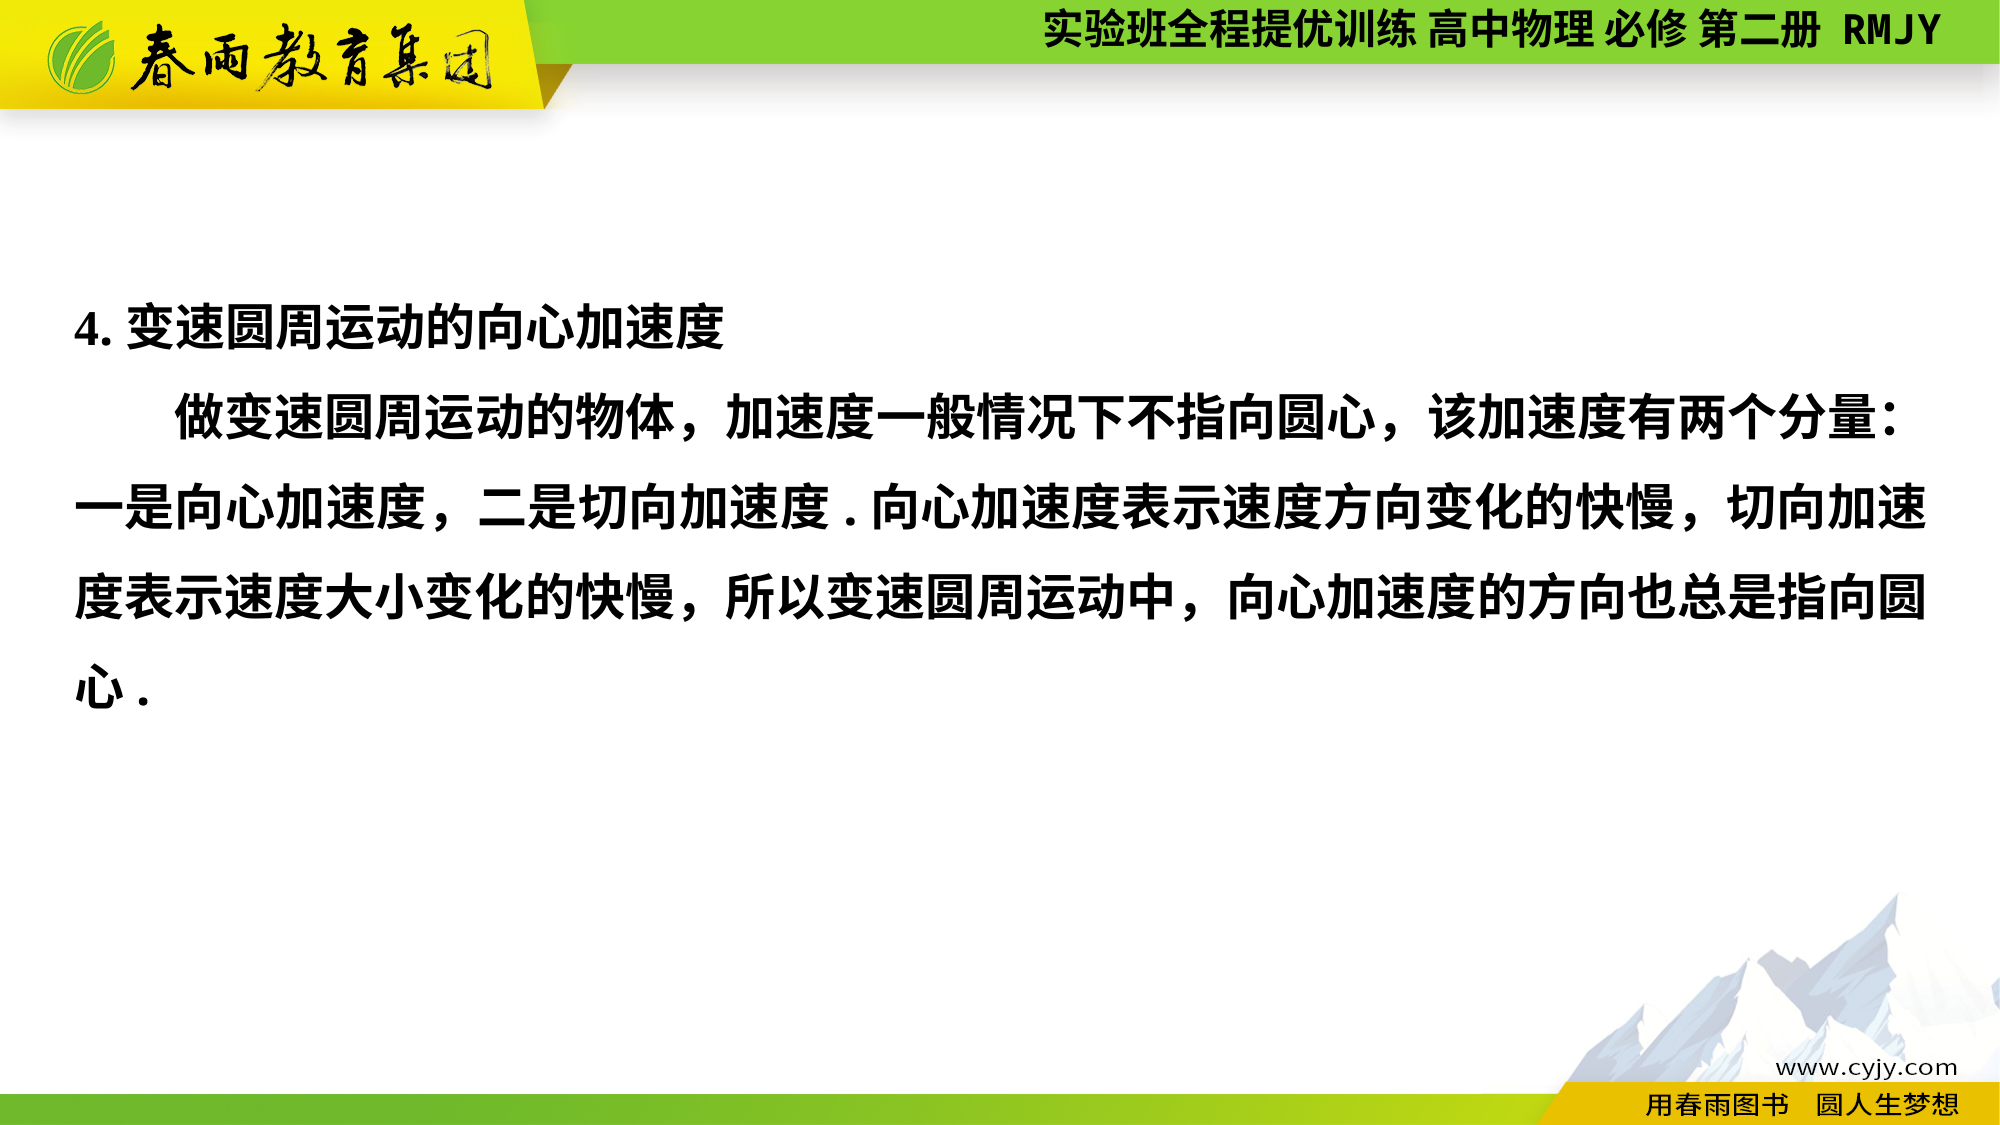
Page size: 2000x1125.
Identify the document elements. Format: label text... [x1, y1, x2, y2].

picture [0, 0, 2000, 1125]
list 4.变速圆周运动的向心加速度 做变速圆周运动的物体，加速度一般情况下不指向圆心，该加速度有两个分量：一是向心加速度，二是切向加速度.向心加速度表示速度方向变化的快慢，切向加速度表示速度大小变化的快慢，所以变速圆周运动中，向心加速度的方向也总是指向圆心. [59, 258, 1944, 716]
